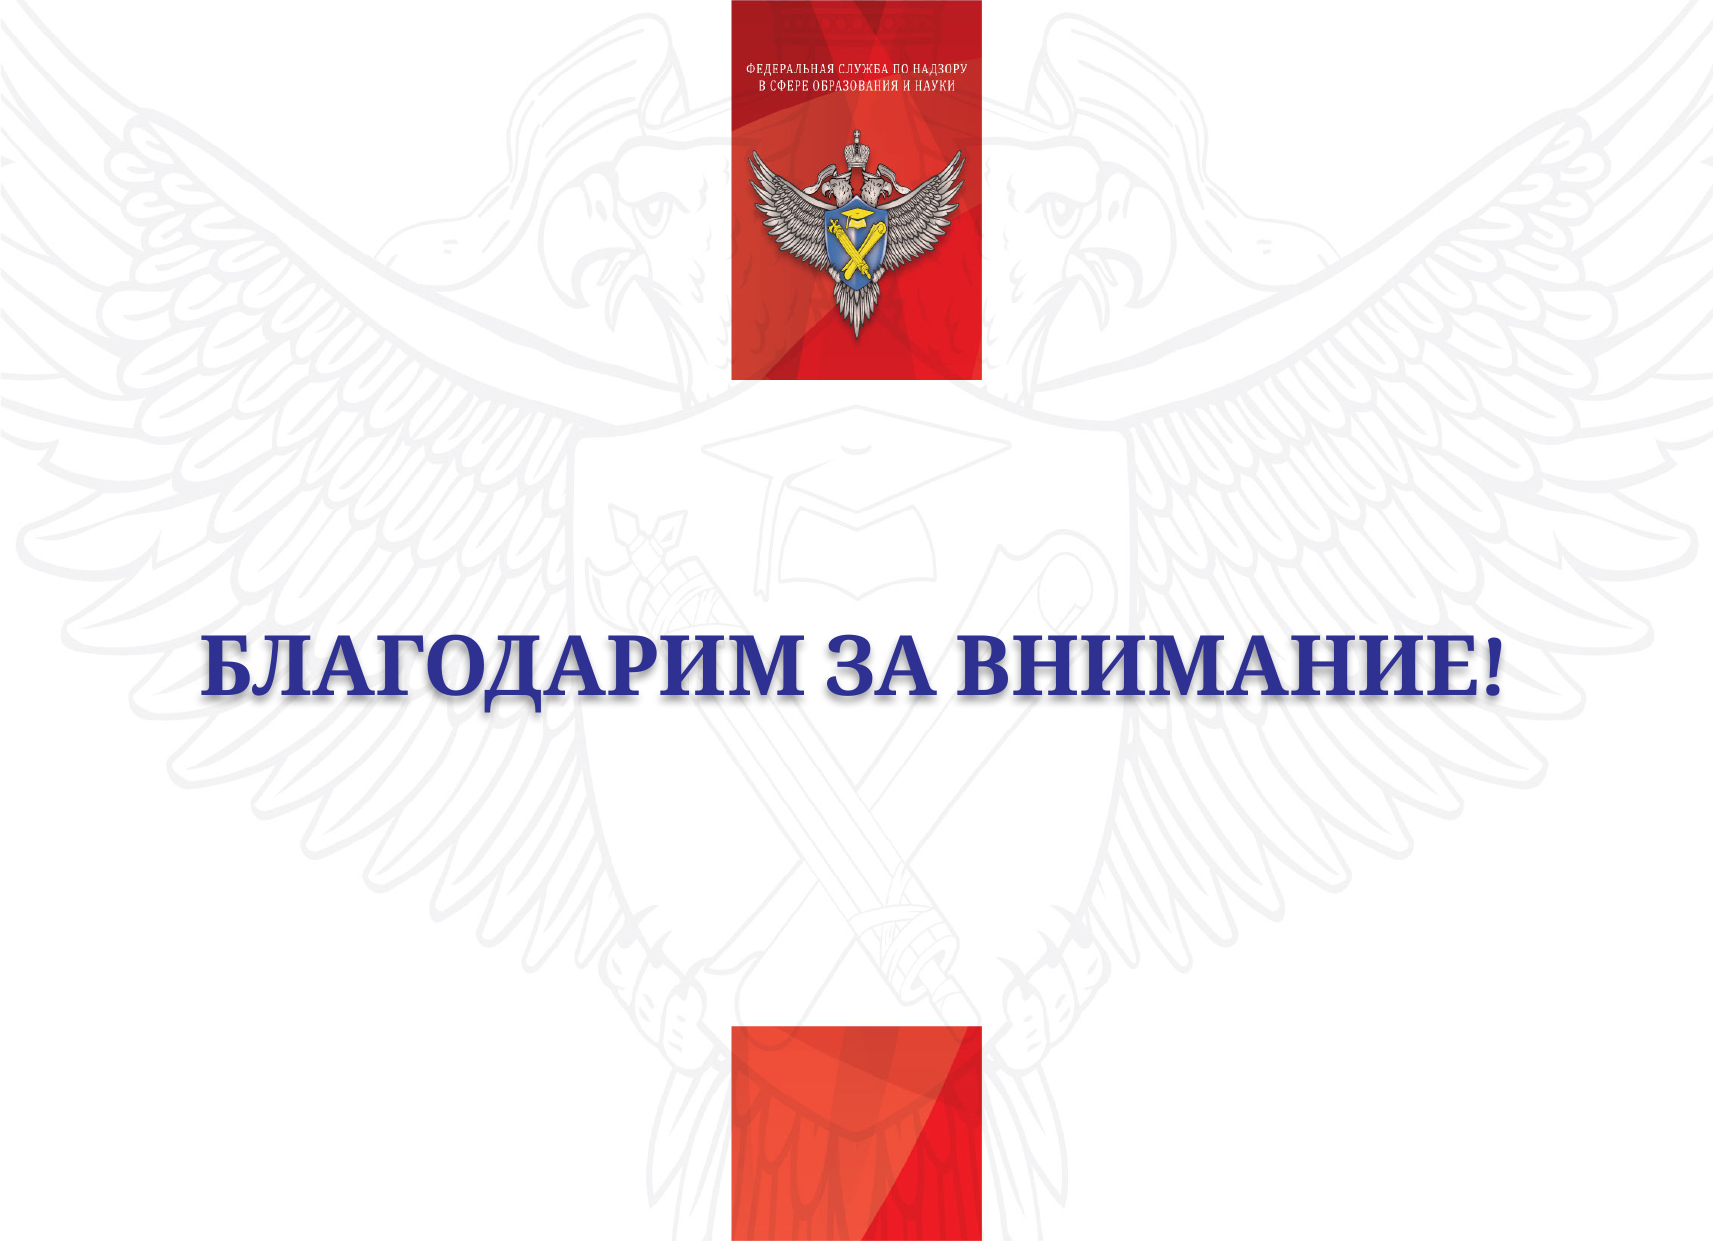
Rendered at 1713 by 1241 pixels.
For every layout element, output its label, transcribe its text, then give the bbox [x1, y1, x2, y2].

text_box БЛАГОДАРИМ ЗА ВНИМАНИЕ! [179, 602, 1528, 722]
picture [0, 0, 1713, 1241]
